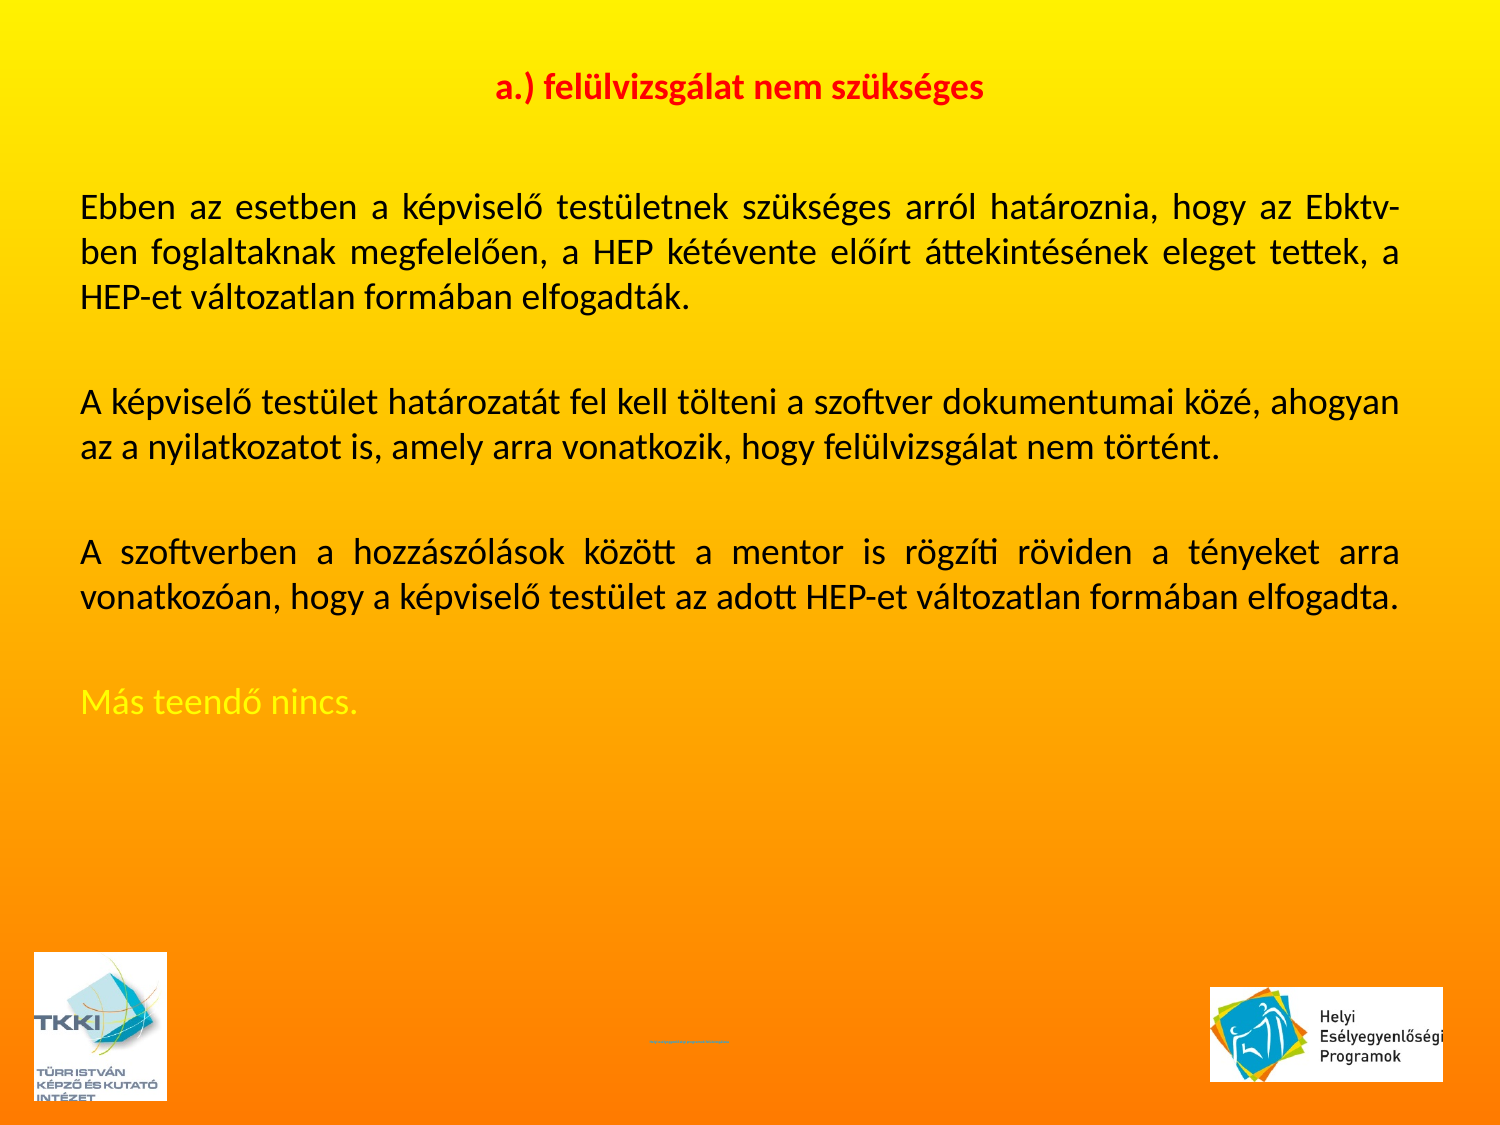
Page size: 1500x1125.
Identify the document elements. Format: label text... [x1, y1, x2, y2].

picture [34, 952, 167, 1101]
title Helyi esélyegyenlőségi programok felülvizsgálata [183, 988, 1199, 1093]
list a.) felülvizsgálat nem szükséges Ebben az esetben a képviselő testületnek szükséges arról határoznia, hogy az Ebktv-ben foglaltaknak megfelelően, a HEP kétévente előírt áttekintésének eleget tettek, a HEP-et változatlan formában elfogadták. A képviselő testület határozatát fel kell tölteni a szoftver dokumentumai közé, ahogyan az a nyilatkozatot is, amely arra vonatkozik, hogy felülvizsgálat nem történt. A szoftverben a hozzászólások között a mentor is rögzíti röviden a tényeket arra vonatkozóan, hogy a képviselő testület az adott HEP-et változatlan formában elfogadta. Más teendő nincs. [64, 54, 1415, 988]
picture [1210, 987, 1443, 1082]
